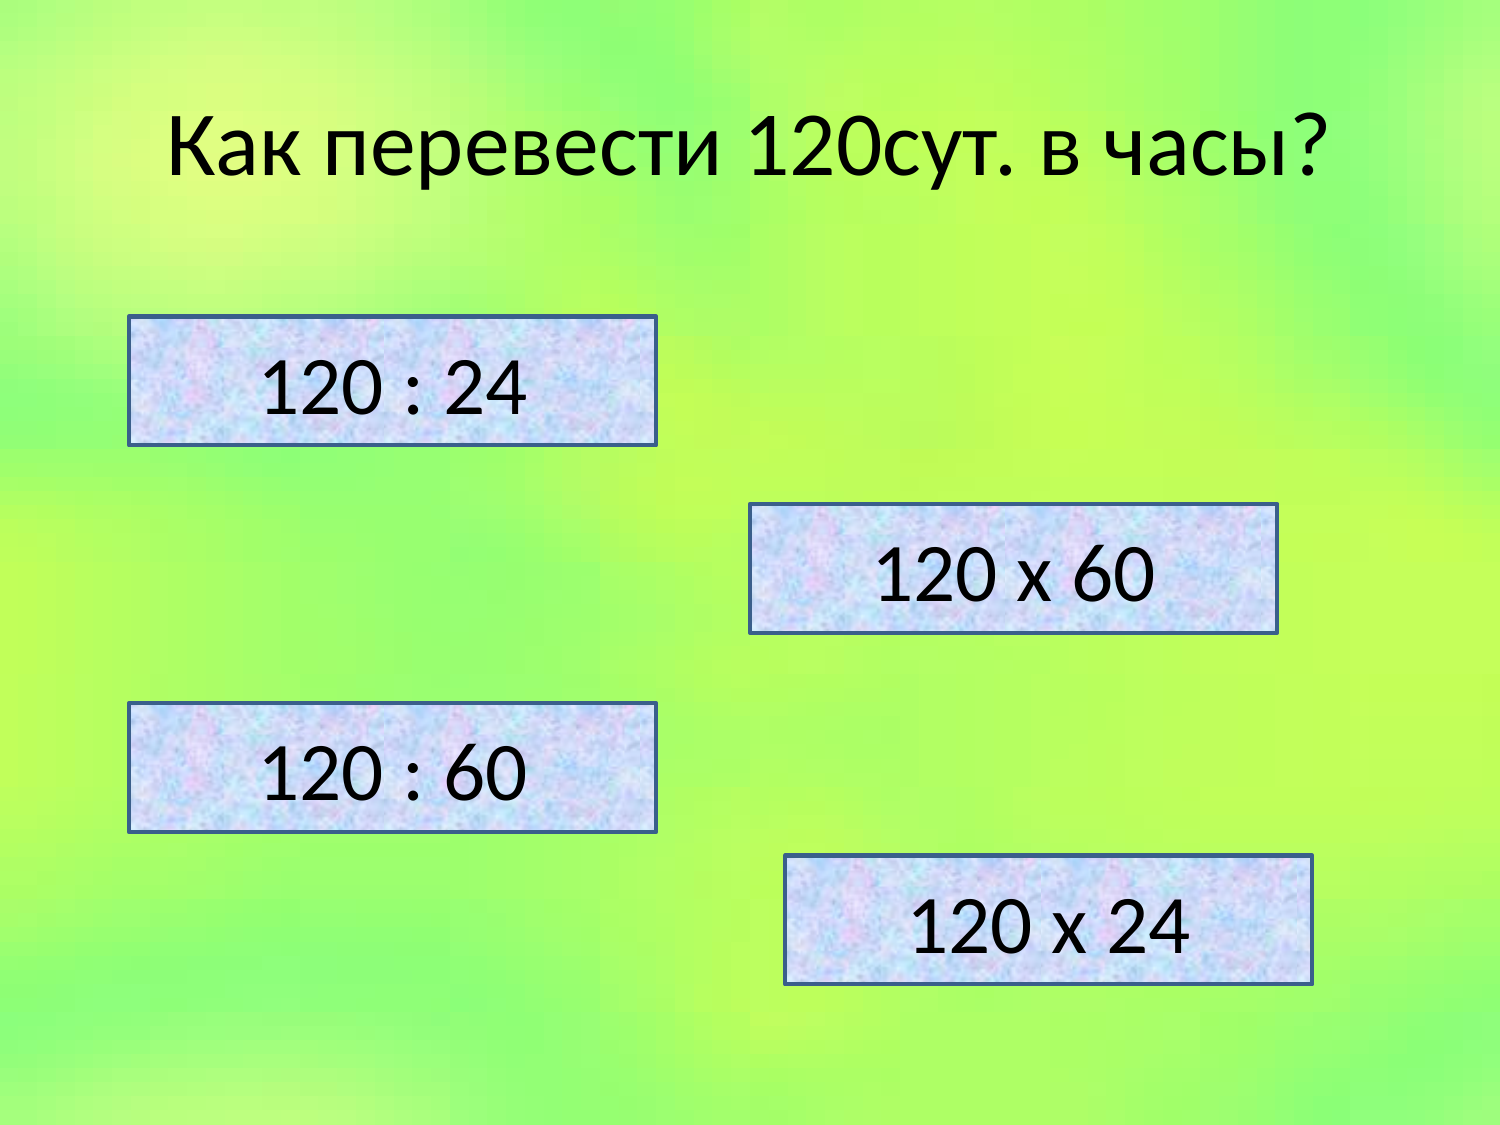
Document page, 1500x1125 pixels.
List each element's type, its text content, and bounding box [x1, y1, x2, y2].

text_box 120 х 60 [748, 502, 1279, 635]
text_box 120 х 24 [783, 853, 1314, 986]
picture [0, 0, 1500, 1125]
text_box 120 : 60 [127, 701, 658, 834]
title Как перевести 120сут. в часы? [75, 45, 1425, 233]
text_box 120 : 24 [127, 314, 658, 447]
